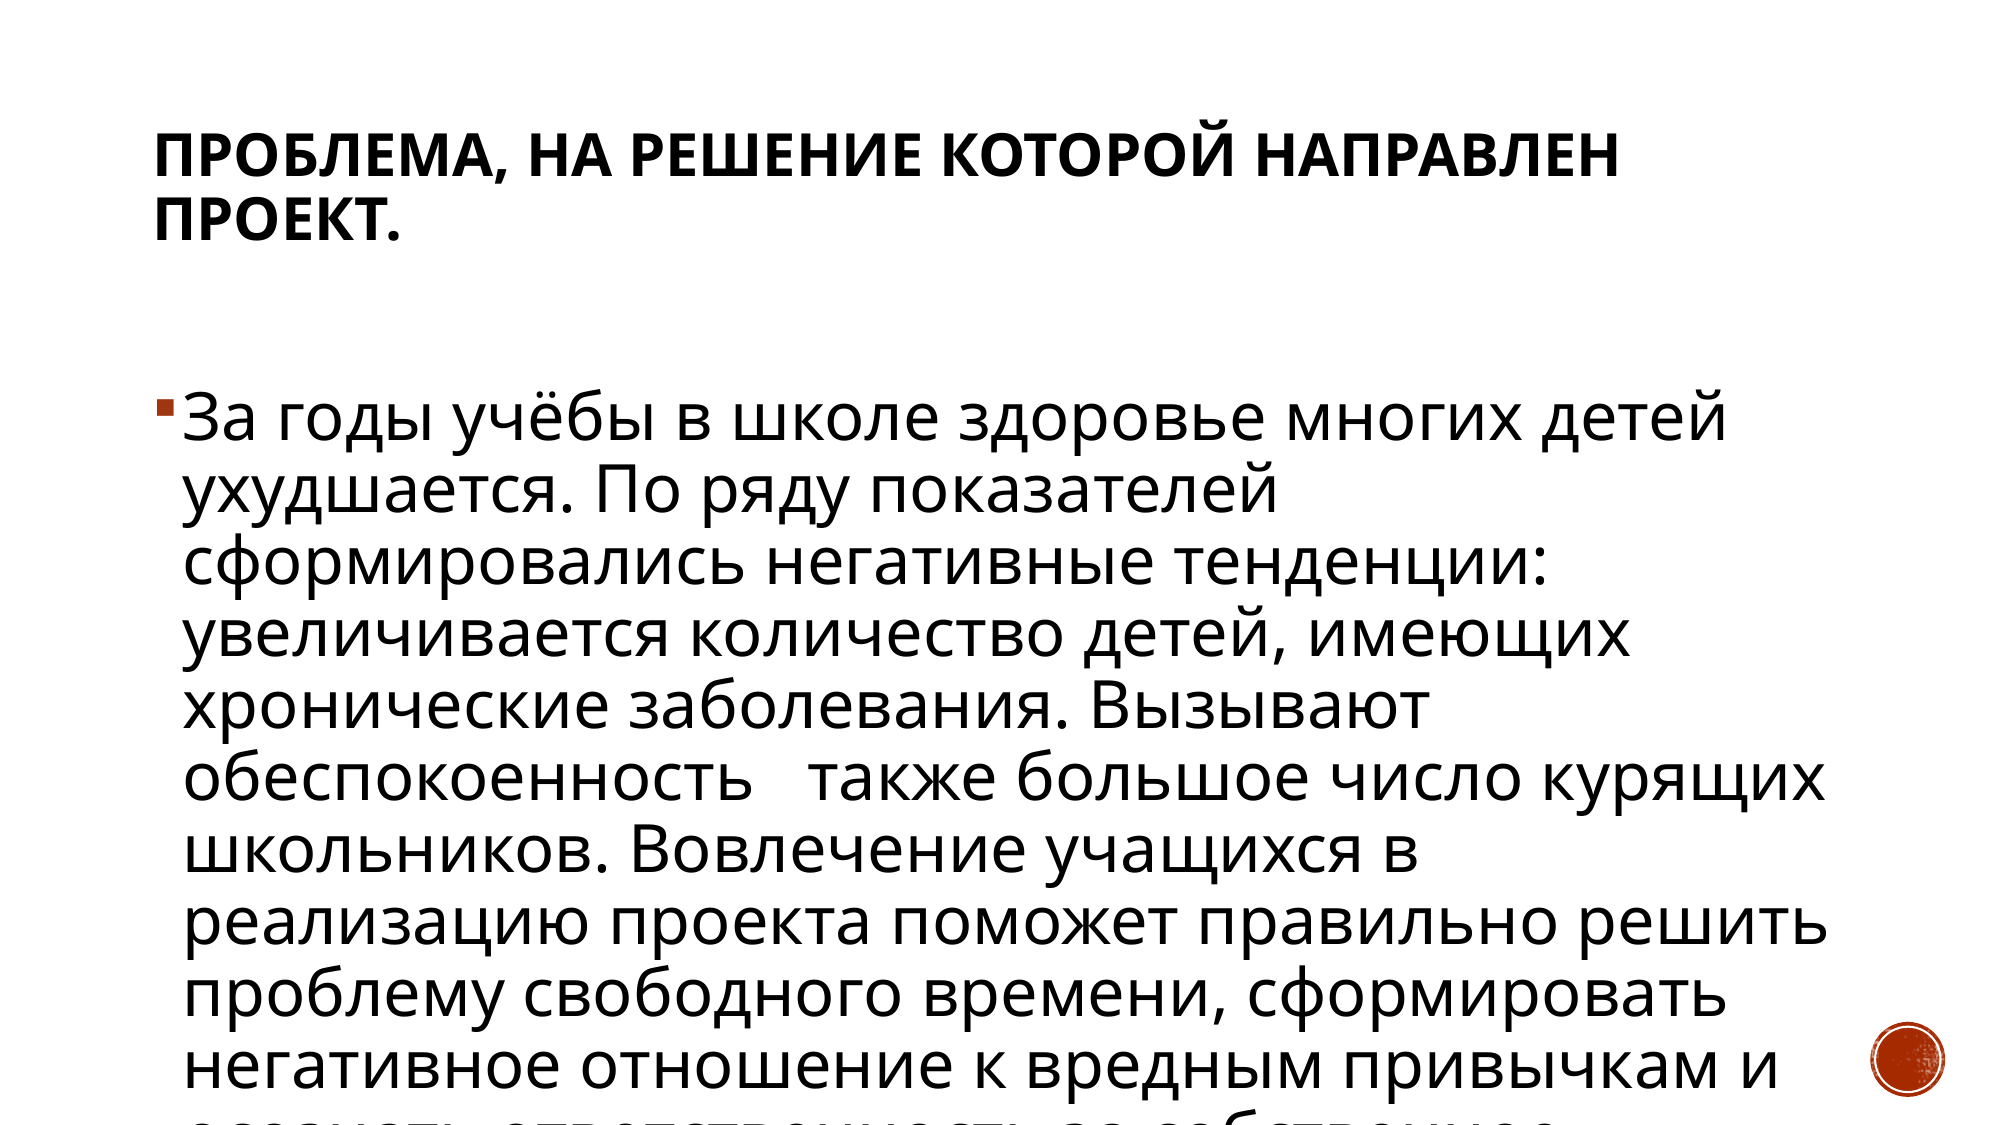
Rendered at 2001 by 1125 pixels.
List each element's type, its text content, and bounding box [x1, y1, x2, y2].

list За годы учёбы в школе здоровье многих детей ухудшается. По ряду показателей сформировались негативные тенденции: увеличивается количество детей, имеющих хронические заболевания. Вызывают обеспокоенность также большое число курящих школьников. Вовлечение учащихся в реализацию проекта поможет правильно решить проблему свободного времени, сформировать негативное отношение к вредным привычкам и осознать ответственность за собственное здоровье. [137, 375, 1863, 1090]
title Проблема, на решение которой направлен проект. [137, 116, 1863, 334]
